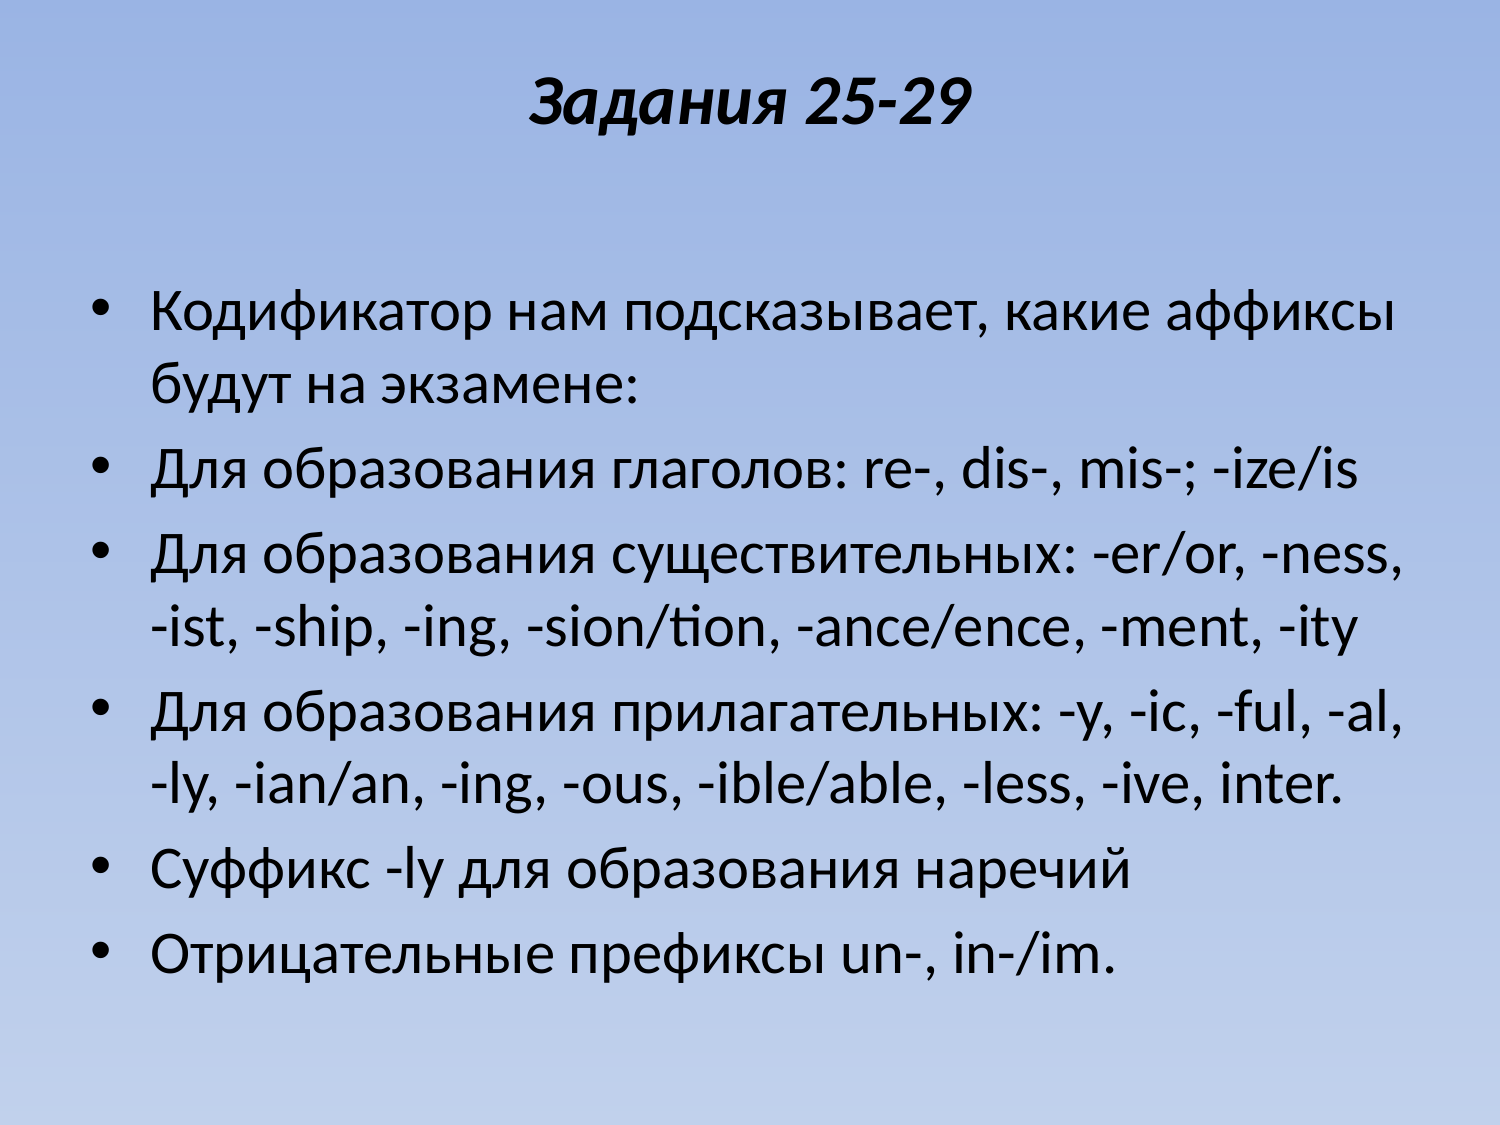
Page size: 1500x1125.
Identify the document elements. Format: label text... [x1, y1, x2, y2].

list Кодификатор нам подсказывает, какие аффиксы будут на экзамене: Для образования глаголов: re-, dis-, mis-; -ize/is Для образования существительных: -er/or, -ness, -ist, -ship, -ing, -sion/tion, -ance/ence, -ment, -ity Для образования прилагательных: -y, -ic, -ful, -al, -ly, -ian/an, -ing, -ous, -ible/able, -less, -ive, inter. Суффикс -ly для образования наречий Отрицательные префиксы un-, in-/im. [75, 262, 1425, 1005]
title Задания 25-29 [75, 45, 1425, 233]
